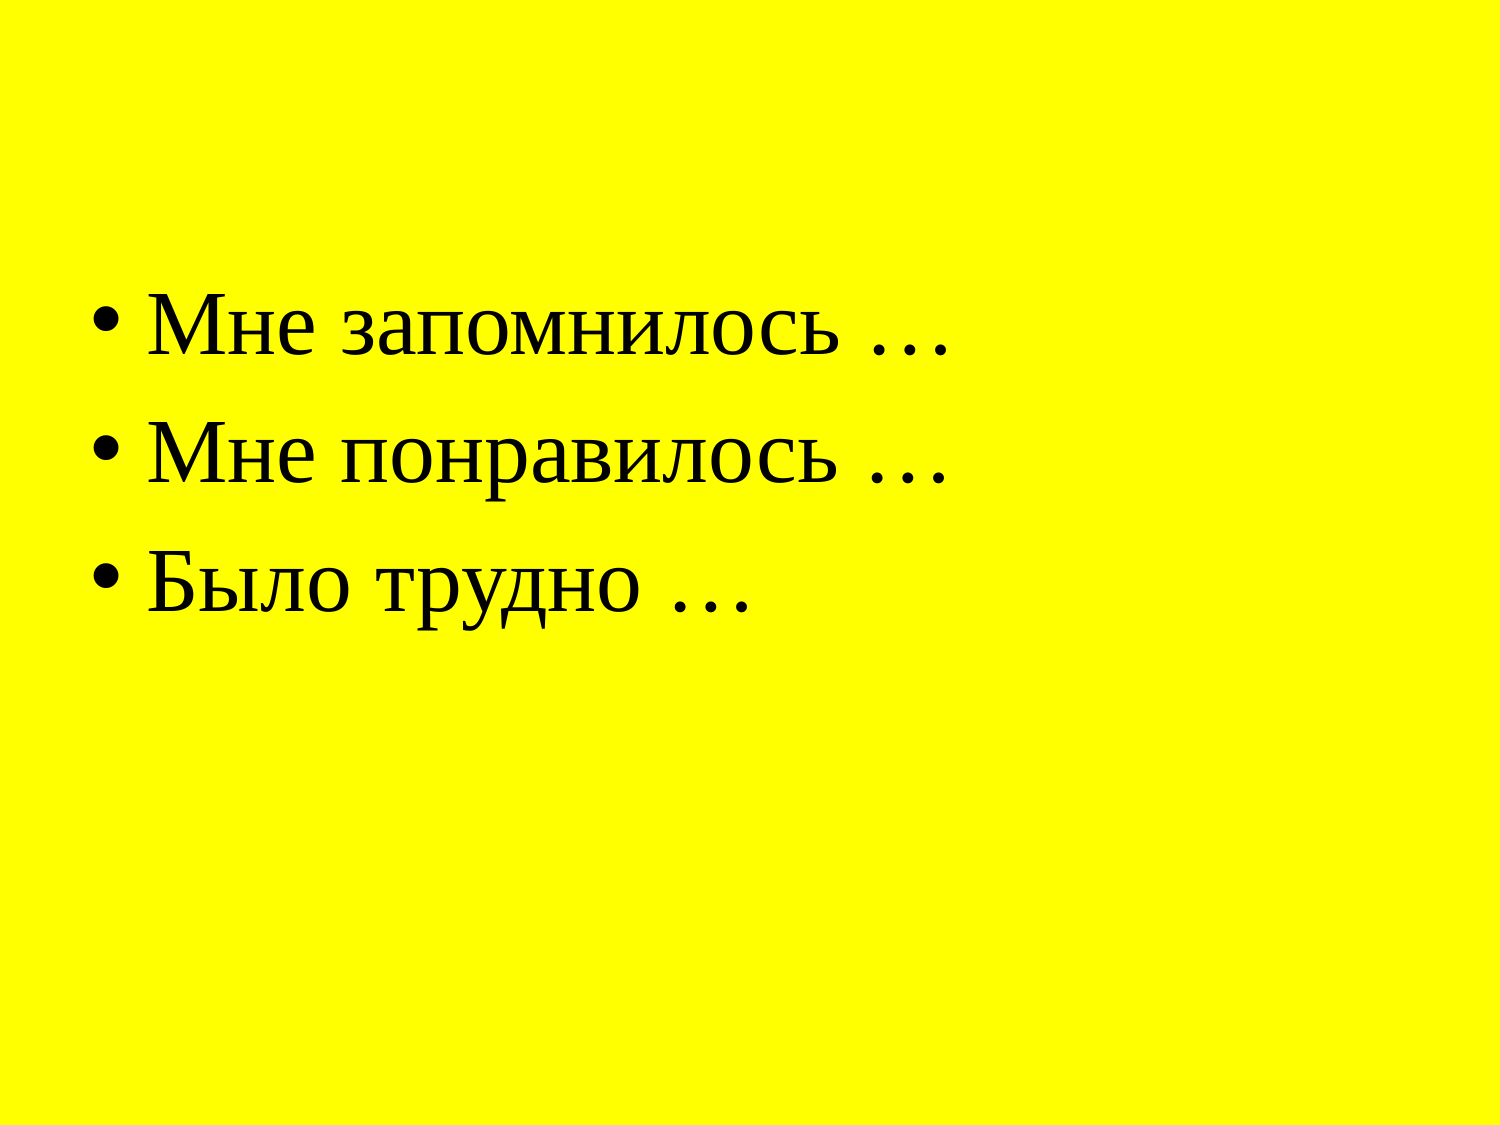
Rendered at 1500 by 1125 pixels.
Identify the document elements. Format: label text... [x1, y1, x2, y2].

list Мне запомнилось … Мне понравилось … Было трудно … [75, 255, 1425, 1005]
